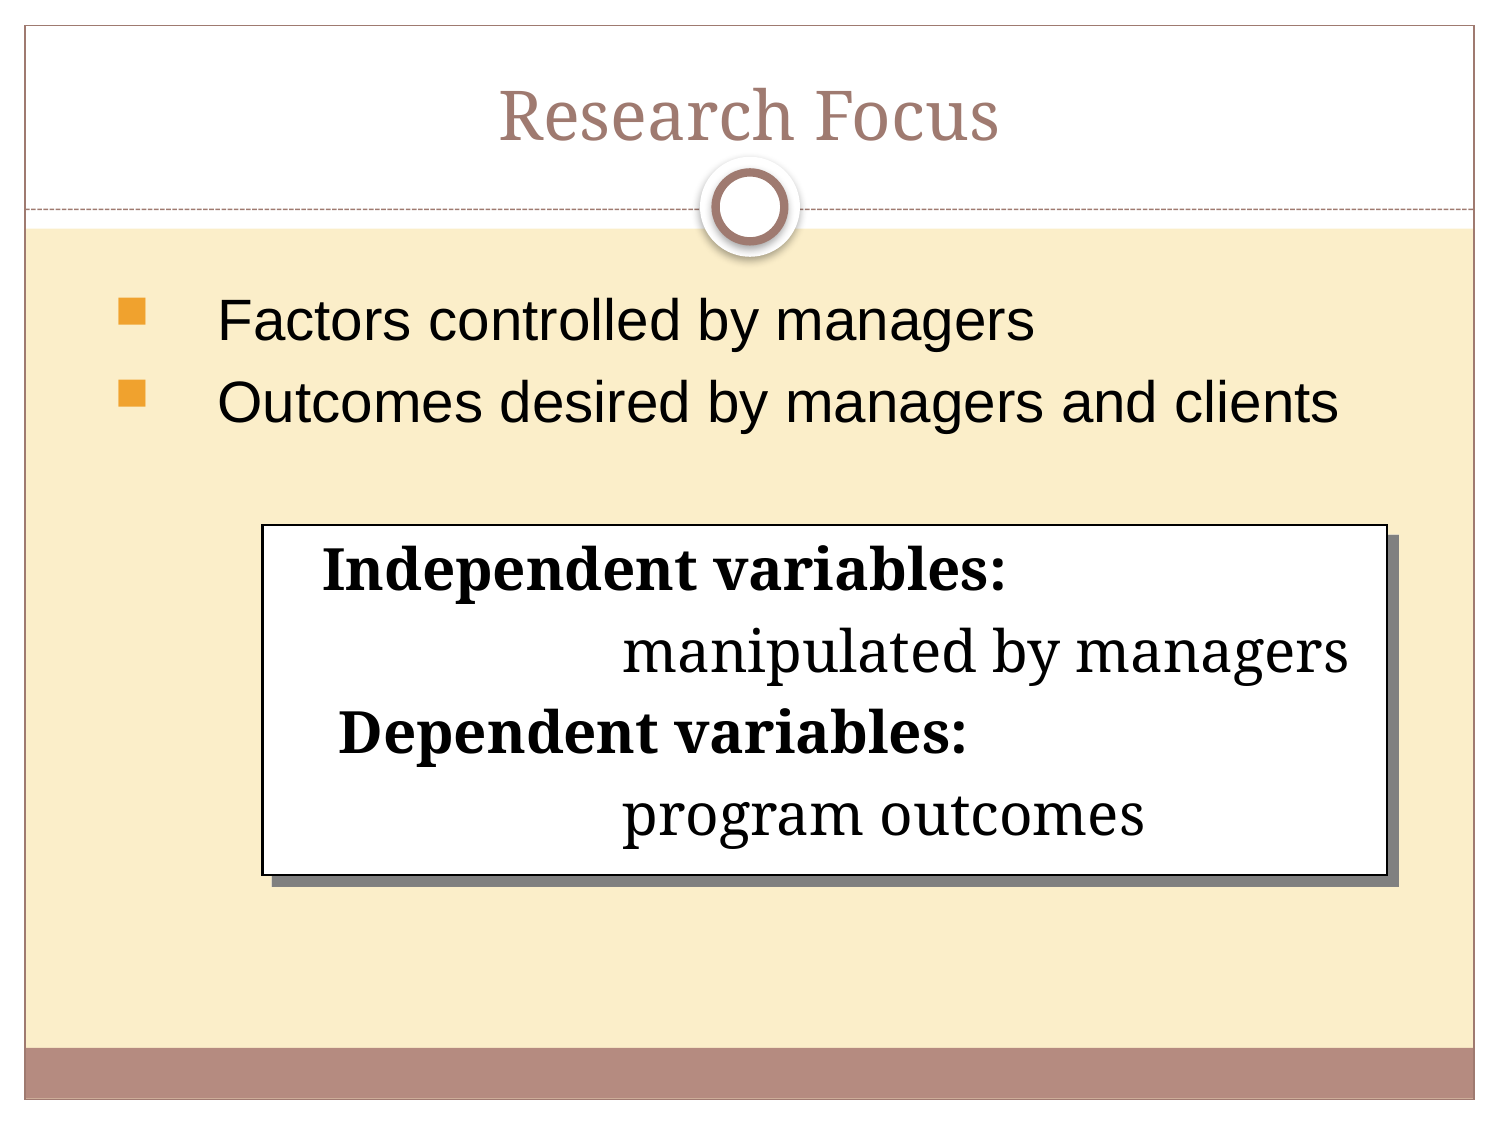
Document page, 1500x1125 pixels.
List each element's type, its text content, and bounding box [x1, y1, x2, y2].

title Research Focus [49, 37, 1450, 163]
text_box Factors controlled by managers Outcomes desired by managers and clients [99, 275, 1388, 550]
list Independent variables: manipulated by managers Dependent variables: program outcomes [262, 550, 1388, 876]
